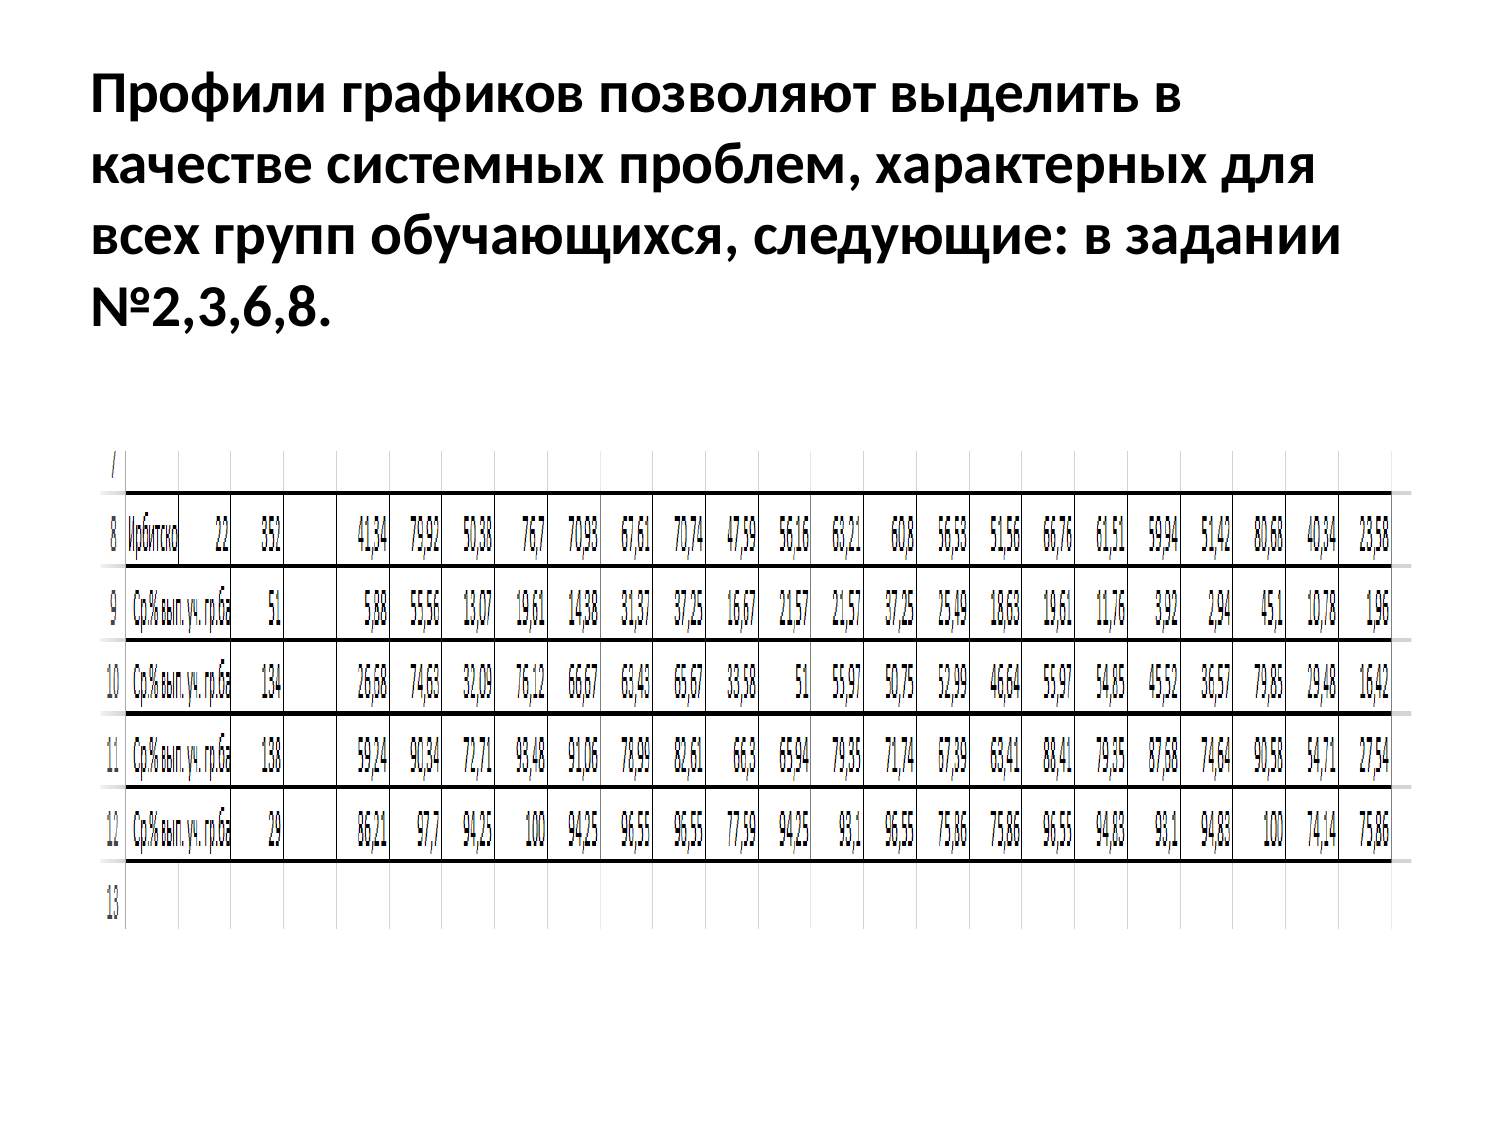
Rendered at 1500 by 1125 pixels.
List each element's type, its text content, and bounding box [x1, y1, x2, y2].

picture [100, 451, 1412, 929]
title Профили графиков позволяют выделить в качестве системных проблем, характерных для всех групп обучающихся, следующие: в задании №2,3,6,8. [75, 45, 1425, 445]
